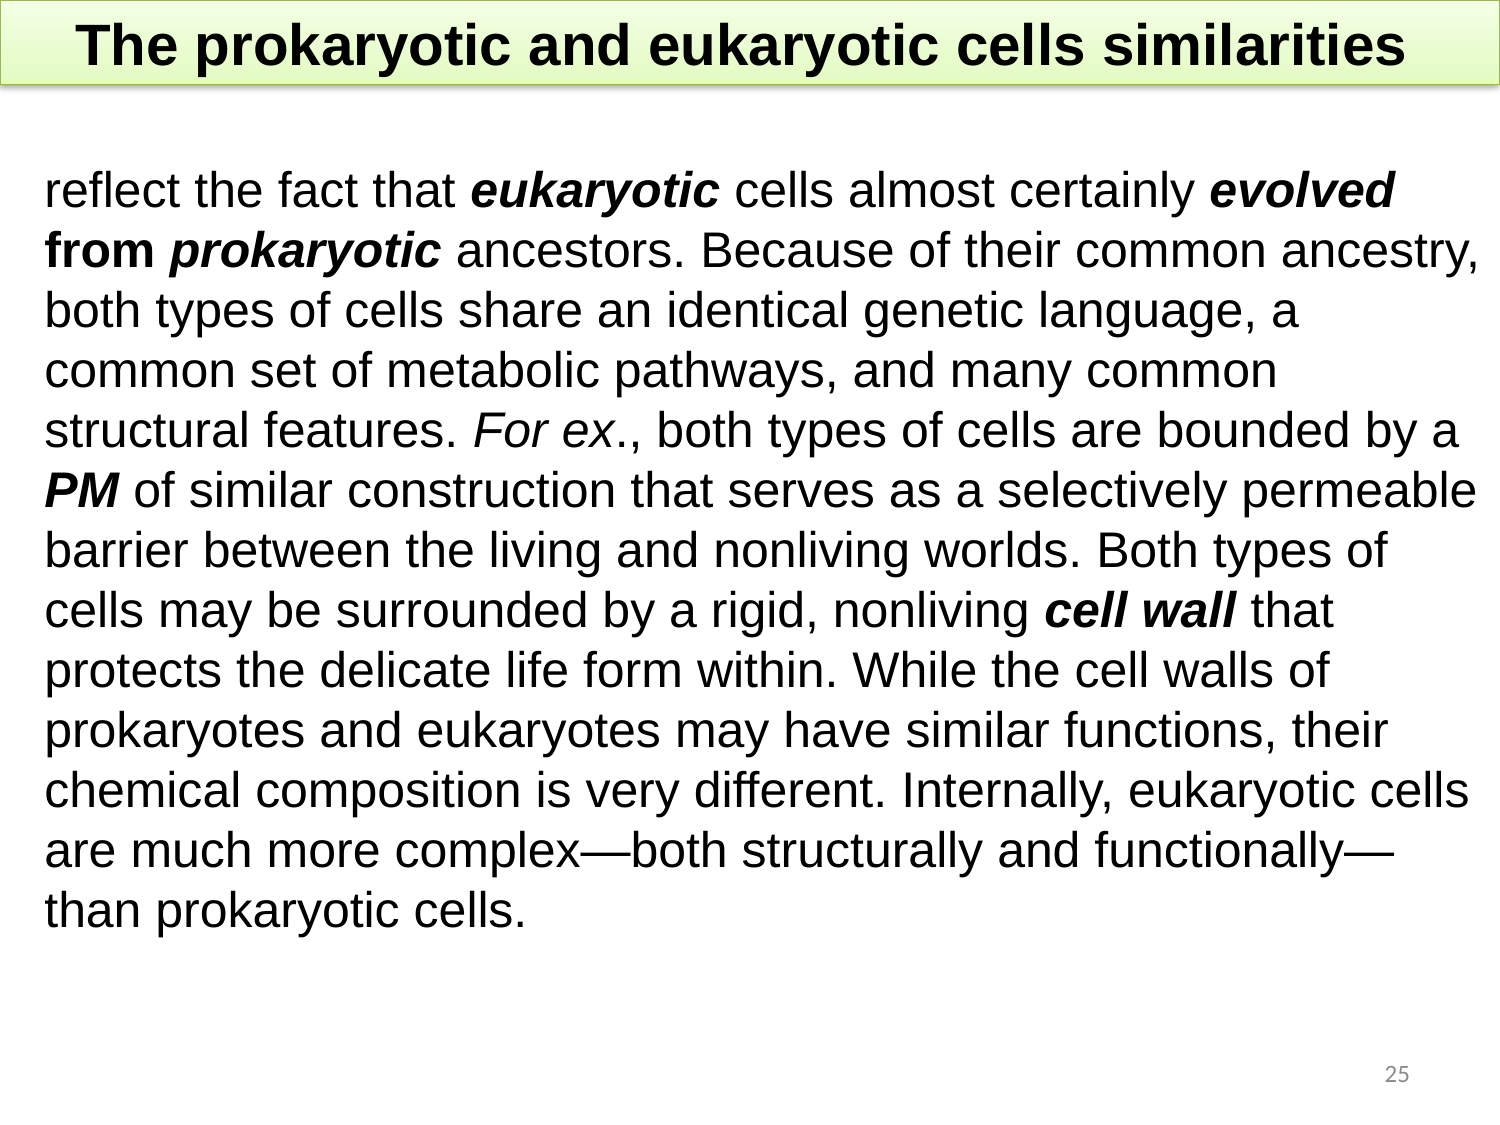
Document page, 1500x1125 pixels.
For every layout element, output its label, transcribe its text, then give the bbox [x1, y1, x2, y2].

title reflect the fact that eukaryotic cells almost certainly evolved from prokaryotic ancestors. Because of their common ancestry, both types of cells share an identical genetic language, a common set of metabolic pathways, and many common structural features. For ex., both types of cells are bounded by a PM of similar construction that serves as a selectively permeable barrier between the living and nonliving worlds. Both types of cells may be surrounded by a rigid, nonliving cell wall that protects the delicate life form within. While the cell walls of prokaryotes and eukaryotes may have similar functions, their chemical composition is very different. Internally, eukaryotic cells are much more complex—both structurally and functionally—than prokaryotic cells. [29, 127, 1500, 787]
text_box The prokaryotic and eukaryotic cells similarities [0, 0, 1500, 85]
slide_number 25 [1074, 1042, 1425, 1103]
